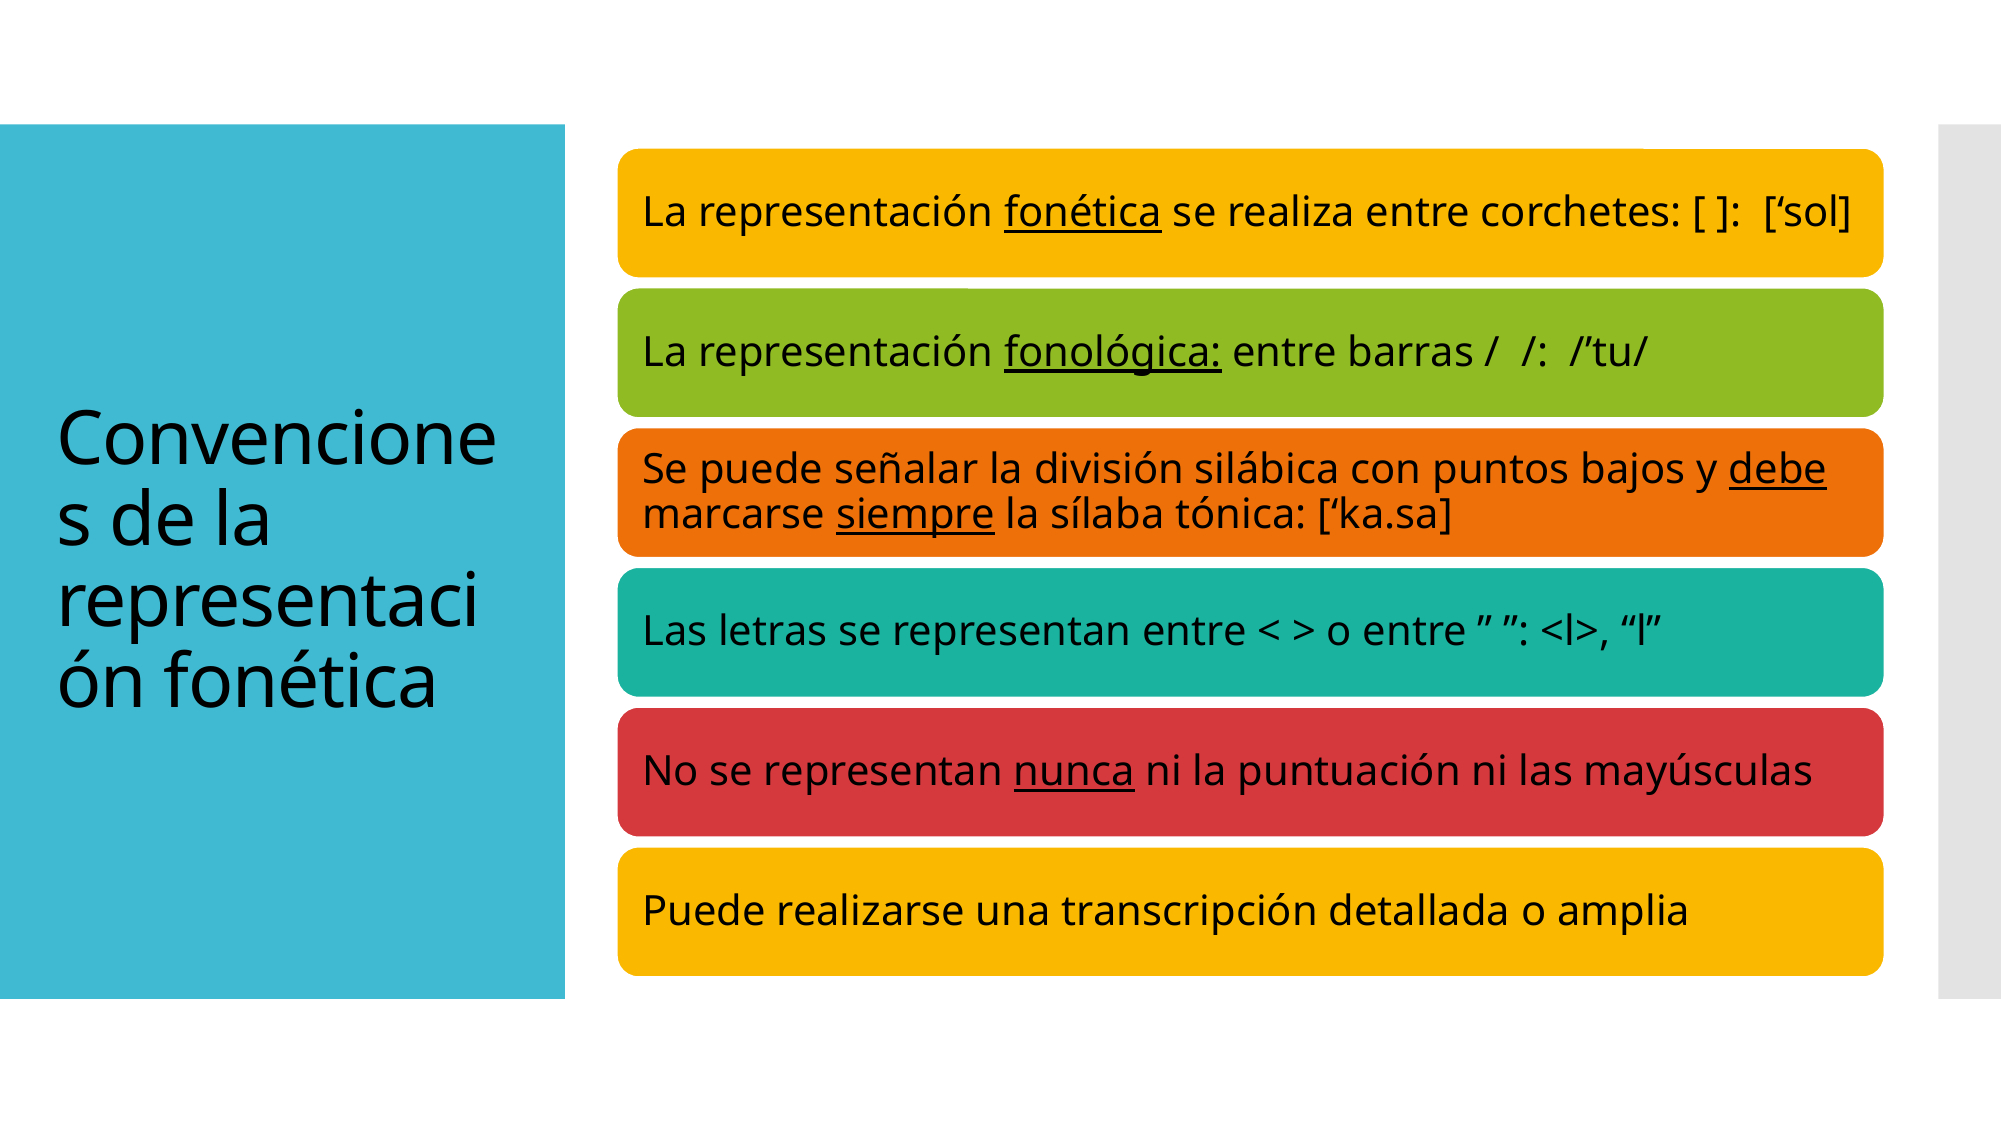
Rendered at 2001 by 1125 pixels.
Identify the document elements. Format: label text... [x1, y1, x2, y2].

title Convenciones de la representación fonética [41, 184, 525, 940]
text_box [616, 145, 1885, 980]
